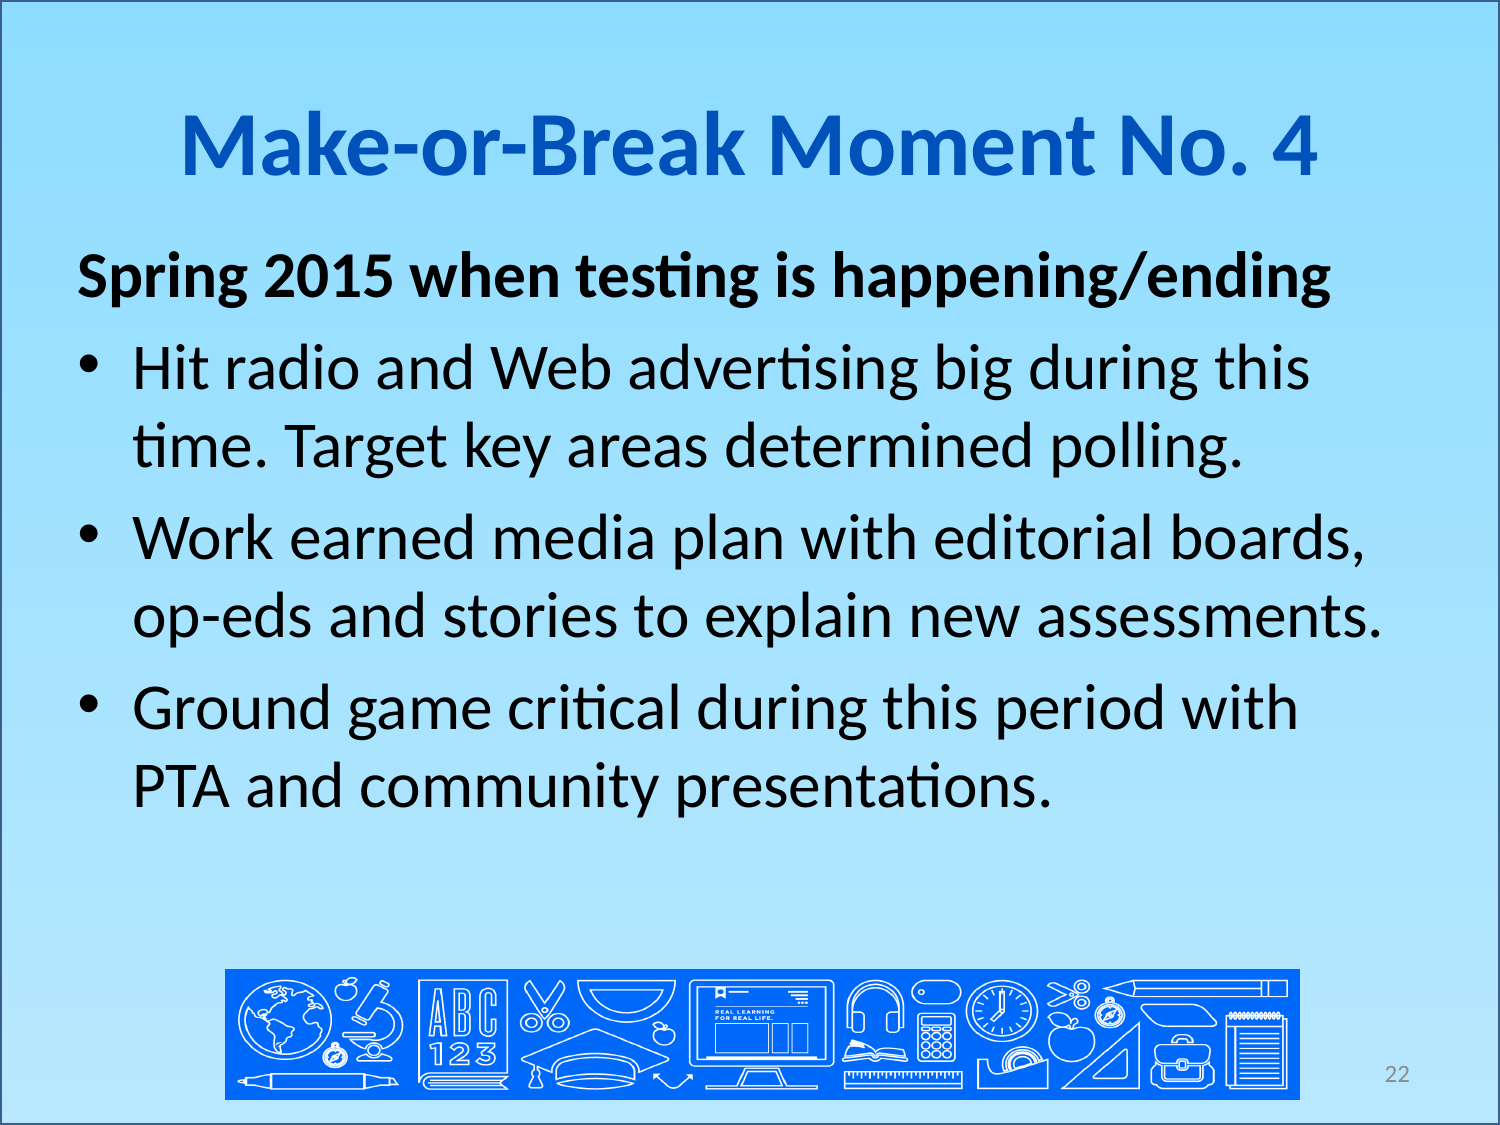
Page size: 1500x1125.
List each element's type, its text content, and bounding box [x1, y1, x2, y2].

picture [225, 969, 1300, 1100]
list Spring 2015 when testing is happening/ending Hit radio and Web advertising big during this time. Target key areas determined polling. Work earned media plan with editorial boards, op-eds and stories to explain new assessments. Ground game critical during this period with PTA and community presentations. [62, 224, 1413, 913]
title Make-or-Break Moment No. 4 [75, 45, 1425, 233]
slide_number 22 [1074, 1042, 1425, 1103]
